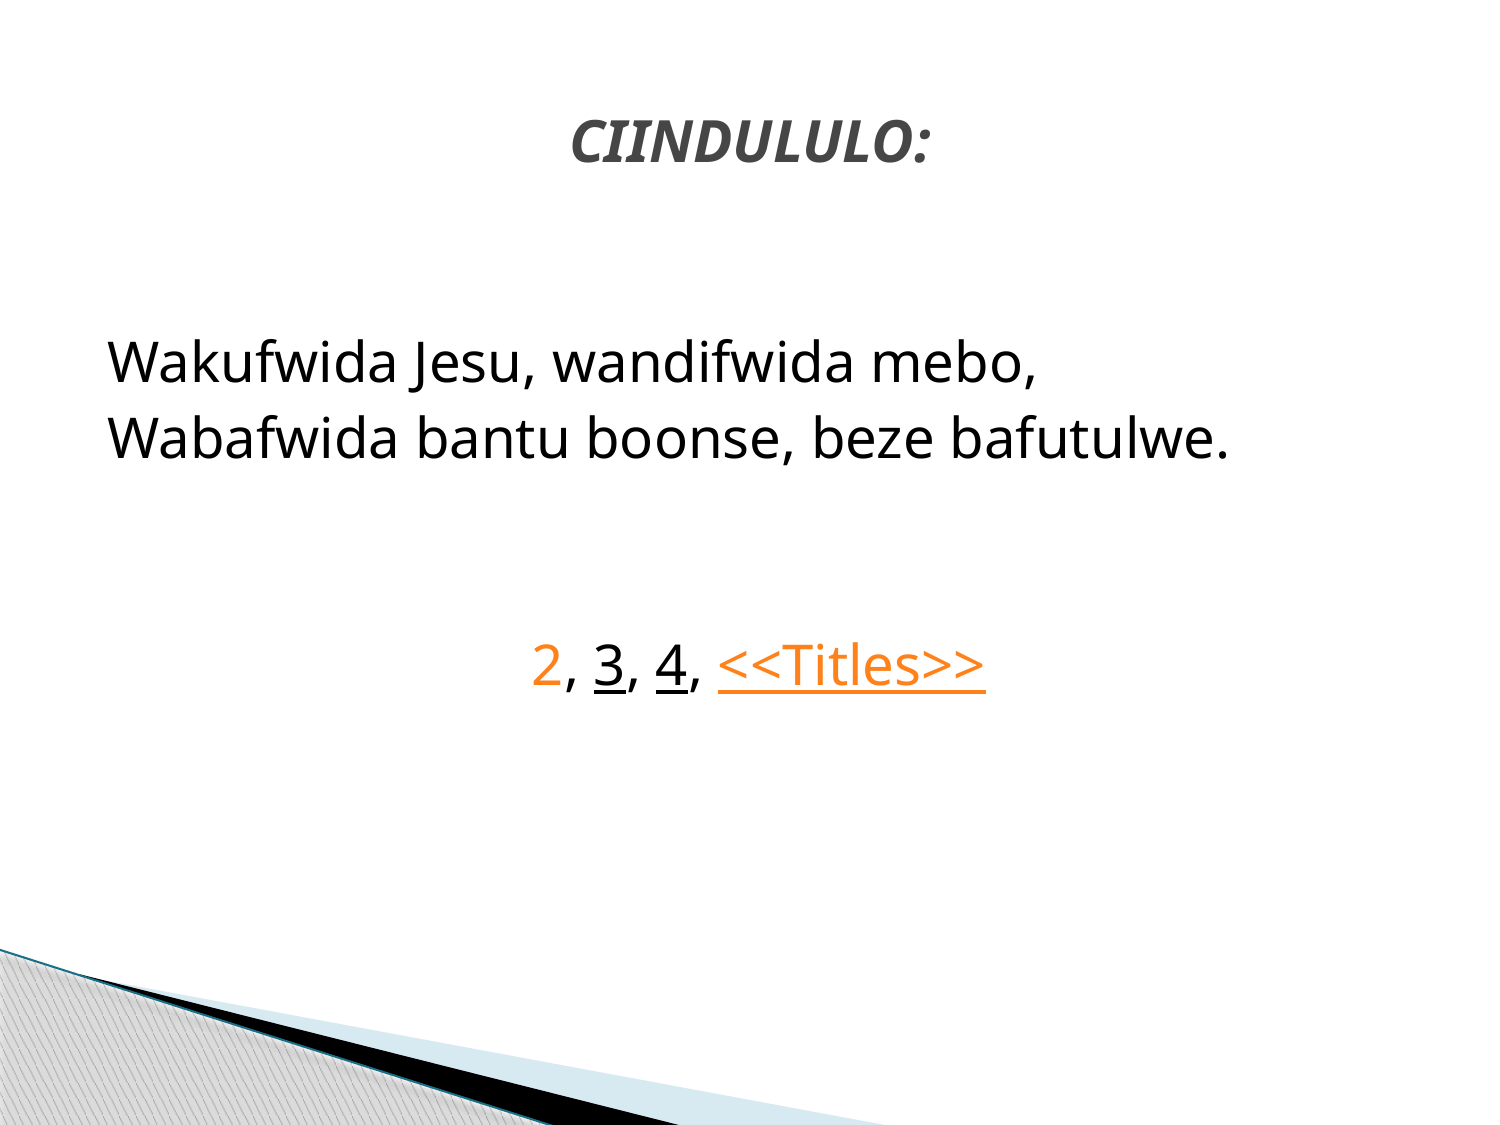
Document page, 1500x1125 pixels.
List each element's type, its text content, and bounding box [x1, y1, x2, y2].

list Wakufwida Jesu, wandifwida mebo, Wabafwida bantu boonse, beze bafutulwe. 2, 3, 4, <<Titles>> [75, 243, 1425, 986]
title CIINDULULO: [75, 45, 1425, 233]
